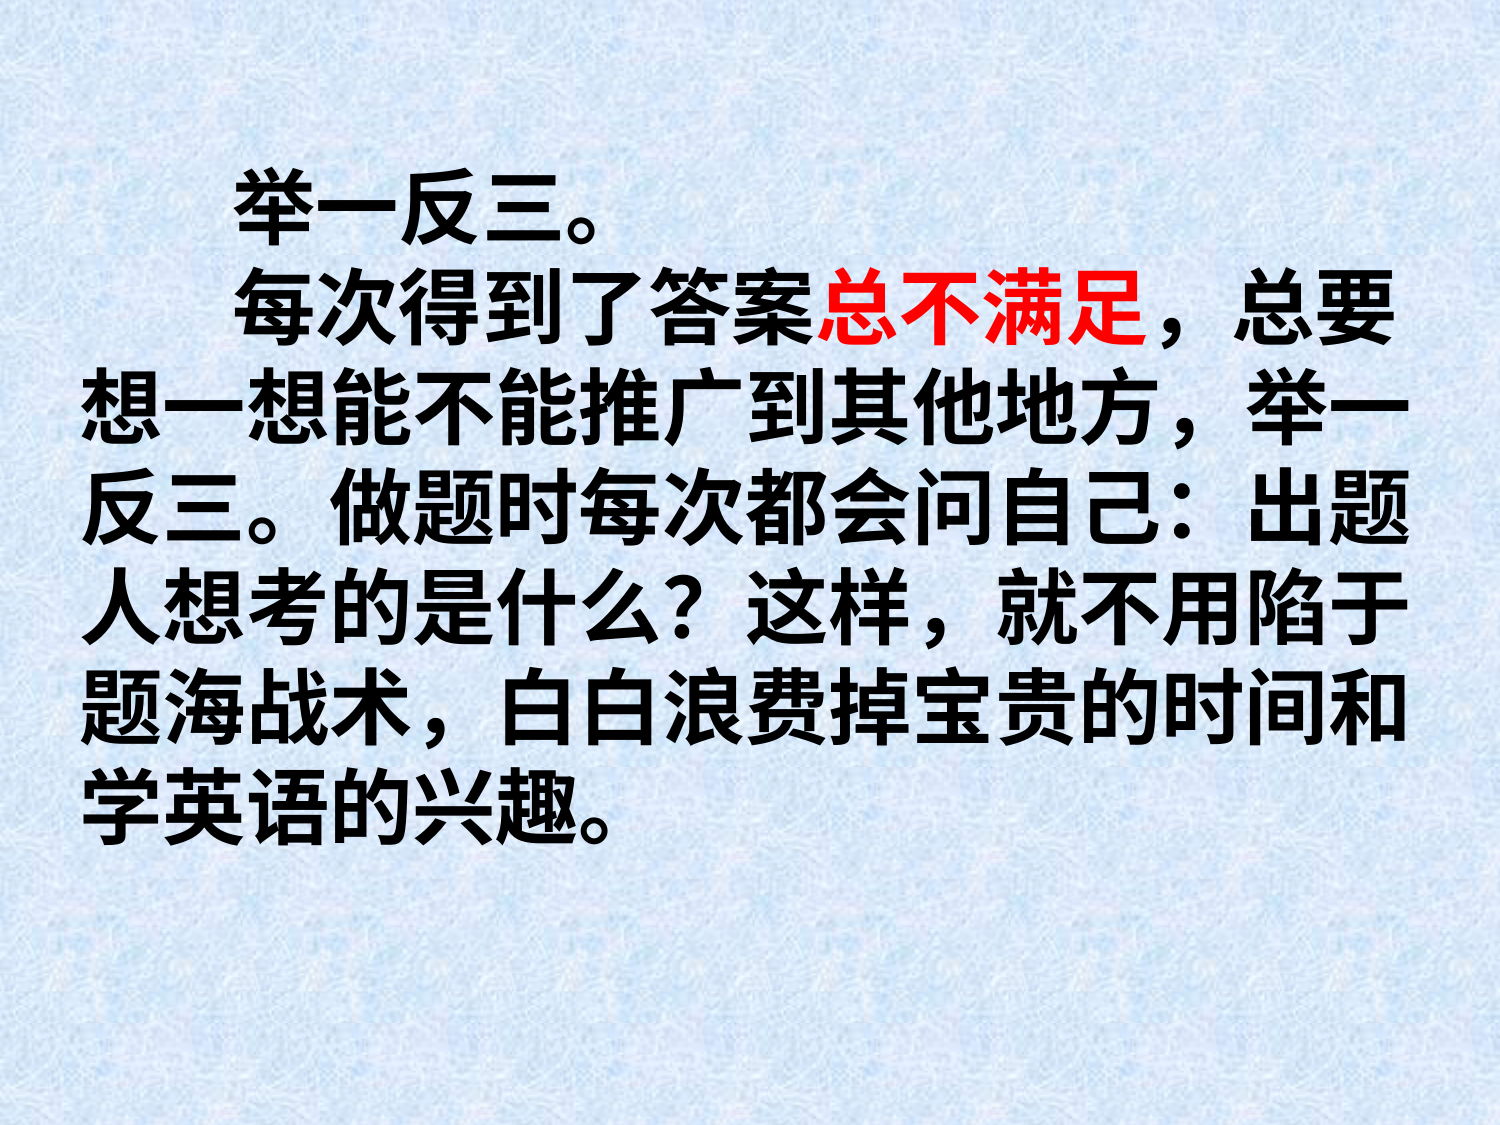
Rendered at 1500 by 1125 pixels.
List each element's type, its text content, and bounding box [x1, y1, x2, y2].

picture [0, 0, 1500, 1125]
text_box 举一反三。 每次得到了答案总不满足，总要想一想能不能推广到其他地方，举一反三。做题时每次都会问自己：出题人想考的是什么？这样，就不用陷于题海战术，白白浪费掉宝贵的时间和学英语的兴趣。 [64, 147, 1436, 863]
